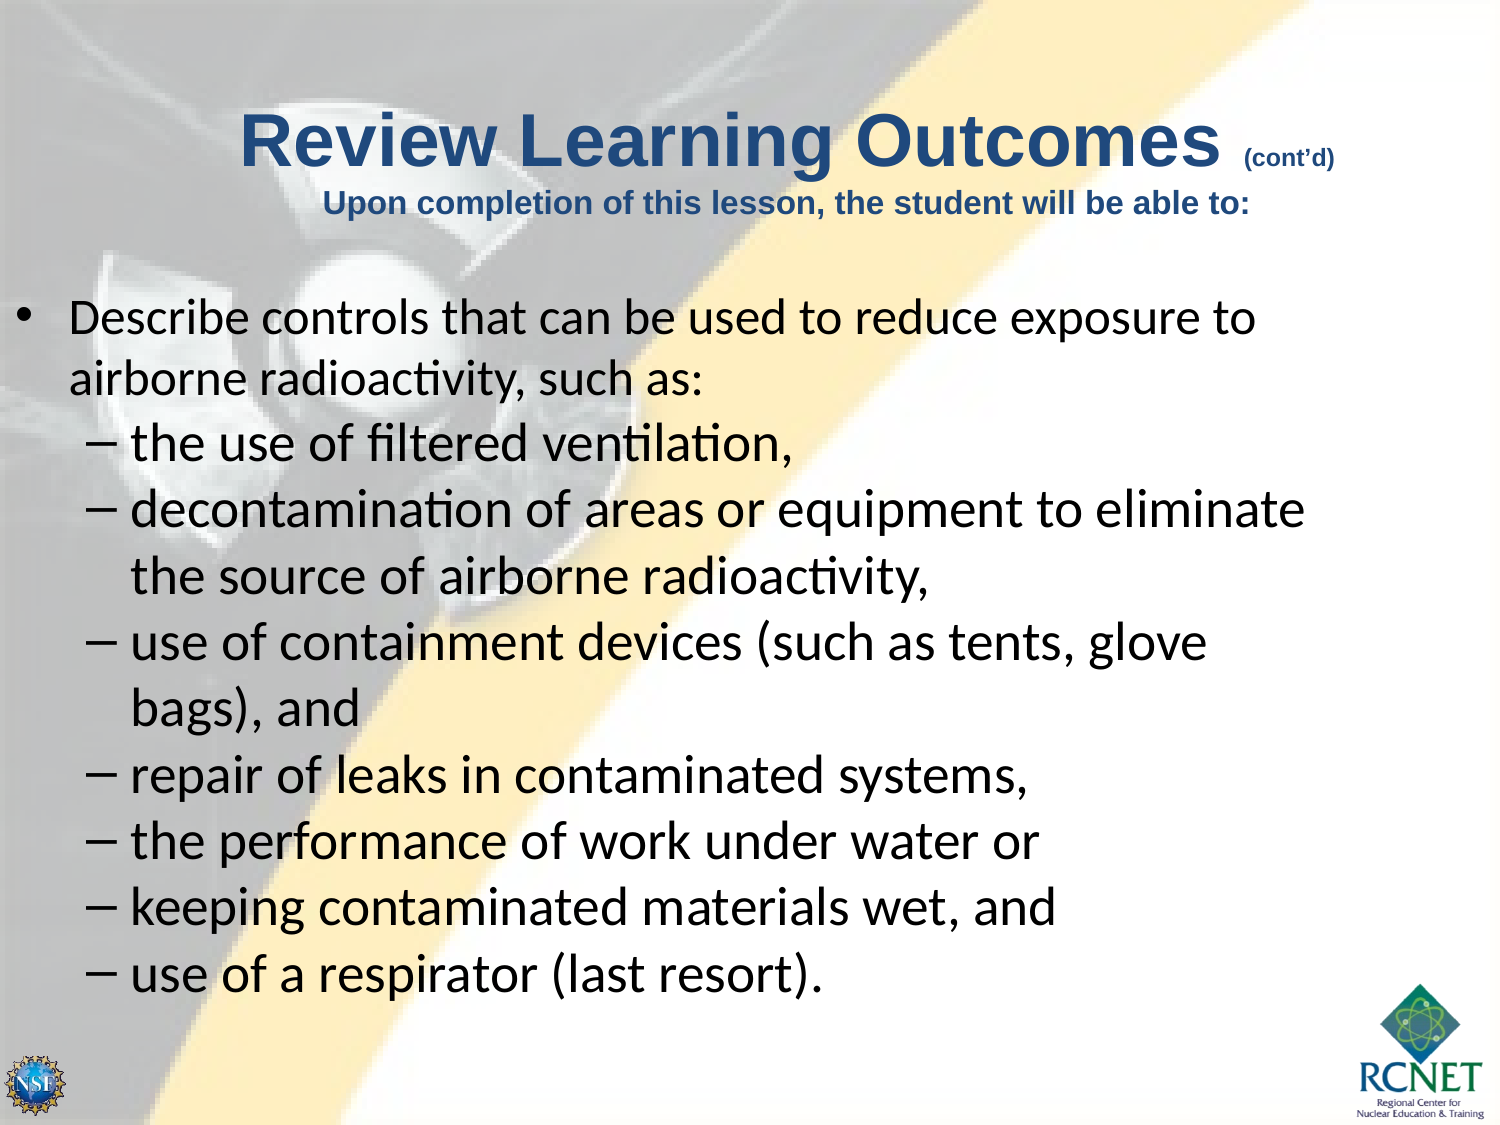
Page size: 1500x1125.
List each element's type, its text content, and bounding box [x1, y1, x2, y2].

list Describe controls that can be used to reduce exposure to airborne radioactivity, such as: the use of filtered ventilation, decontamination of areas or equipment to eliminate the source of airborne radioactivity, use of containment devices (such as tents, glove bags), and repair of leaks in contaminated systems, the performance of work under water or keeping contaminated materials wet, and use of a respirator (last resort). [0, 275, 1325, 1013]
text_box Review Learning Outcomes (cont’d) Upon completion of this lesson, the student will be able to: [200, 62, 1375, 250]
picture [1332, 977, 1500, 1125]
picture [0, 1056, 75, 1116]
